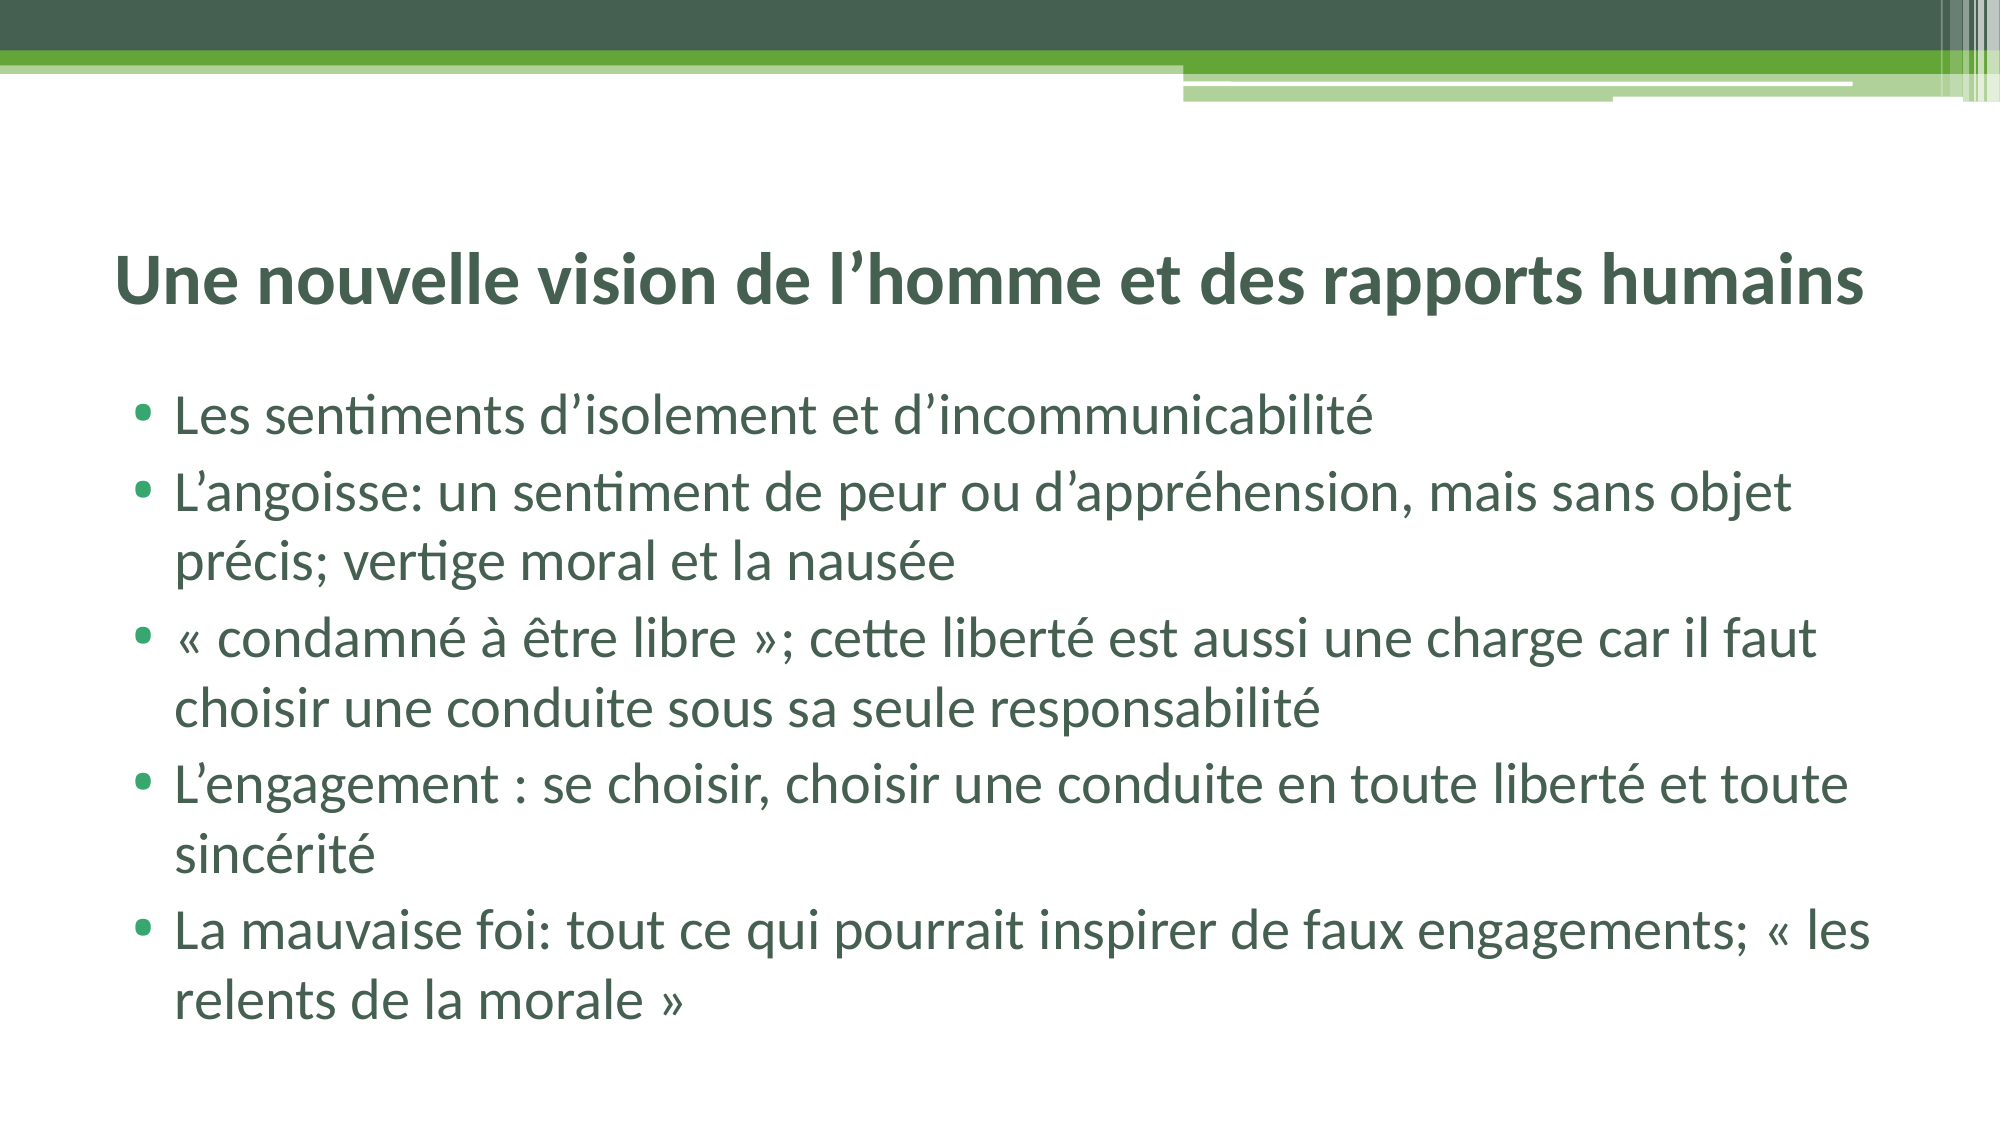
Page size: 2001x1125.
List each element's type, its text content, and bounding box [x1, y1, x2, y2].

list Les sentiments d’isolement et d’incommunicabilité L’angoisse: un sentiment de peur ou d’appréhension, mais sans objet précis; vertige moral et la nausée « condamné à être libre »; cette liberté est aussi une charge car il faut choisir une conduite sous sa seule responsabilité L’engagement : se choisir, choisir une conduite en toute liberté et toute sincérité La mauvaise foi: tout ce qui pourrait inspirer de faux engagements; « les relents de la morale » [99, 368, 1900, 1079]
title Une nouvelle vision de l’homme et des rapports humains [99, 187, 1900, 363]
